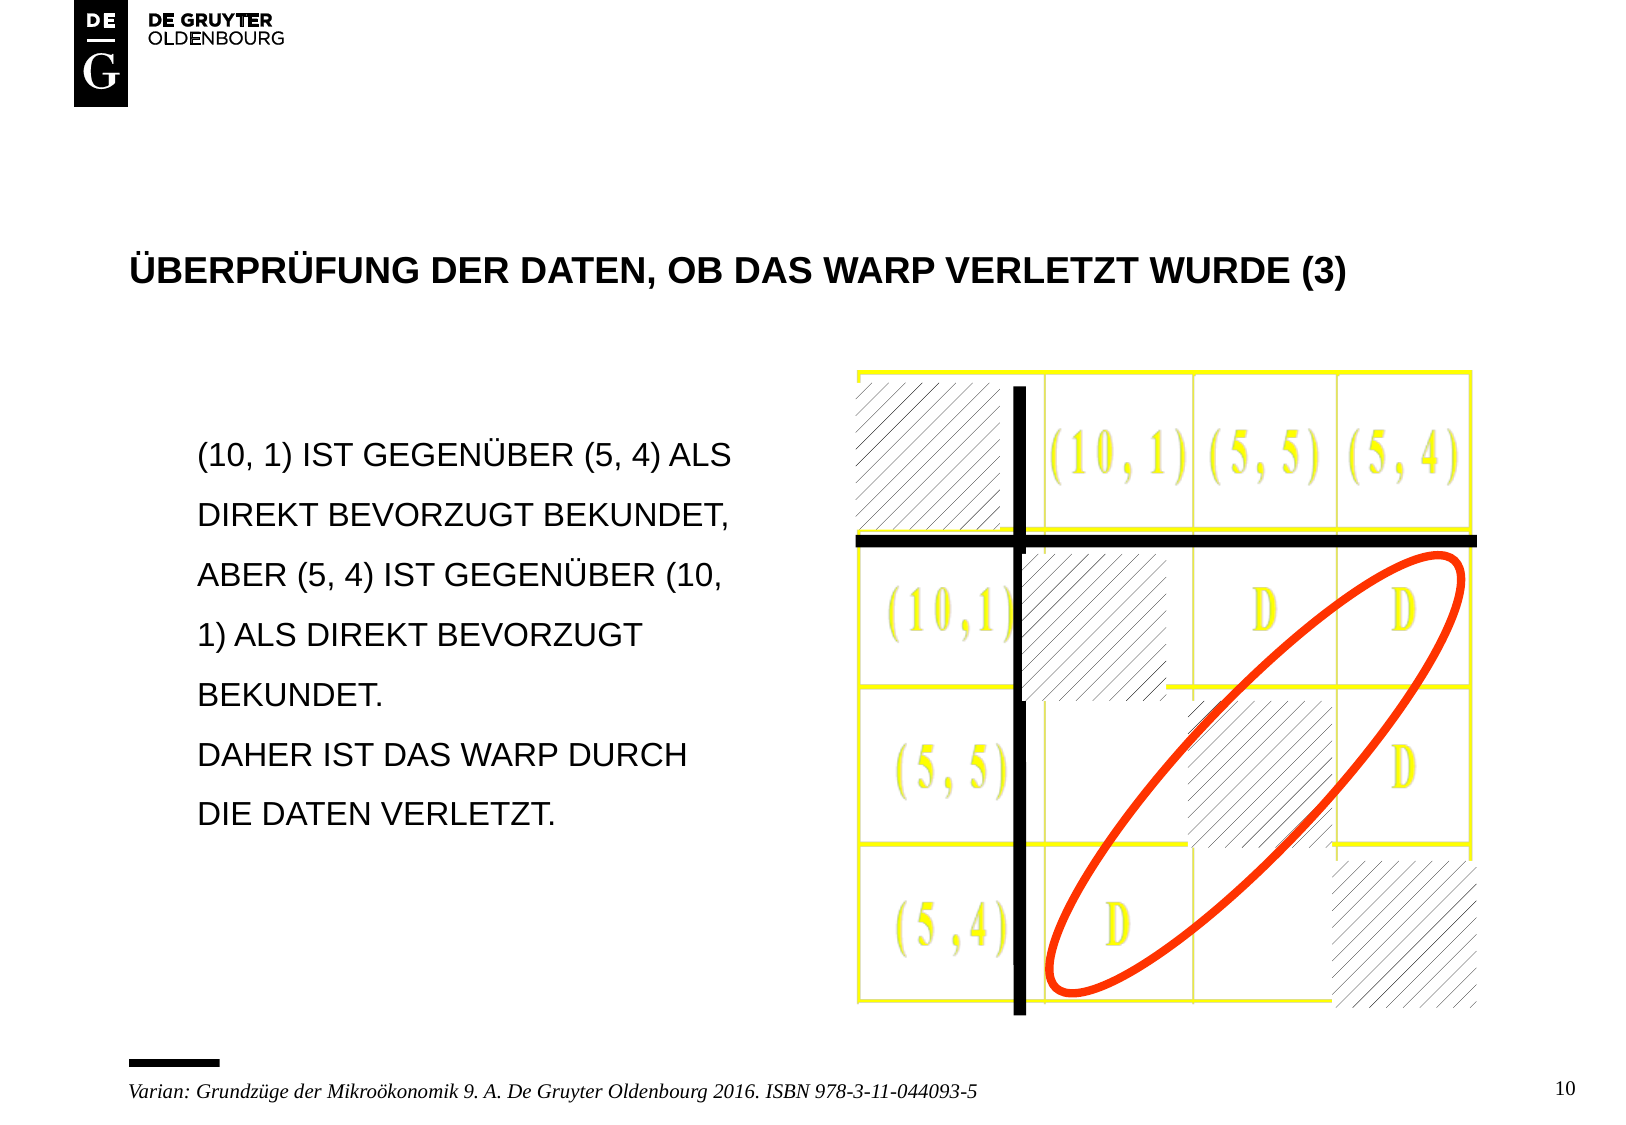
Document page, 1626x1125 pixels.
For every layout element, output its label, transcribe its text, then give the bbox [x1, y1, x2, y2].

title Überprüfung der daten, ob das warp verletzt wurde (3) [129, 245, 1556, 307]
text_box (10, 1) IST GEGENÜBER (5, 4) ALS DIREKT BEVORZUGT BEKUNDET, ABER (5, 4) IST GEGENÜBER (10, 1) ALS DIREKT BEVORZUGT BEKUNDET. DAHER IST DAS WARP DURCH DIE DATEN VERLETZT. [182, 405, 756, 840]
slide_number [128, 1077, 1539, 1108]
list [808, 369, 1477, 1032]
slide_number 10 [1554, 1074, 1614, 1104]
